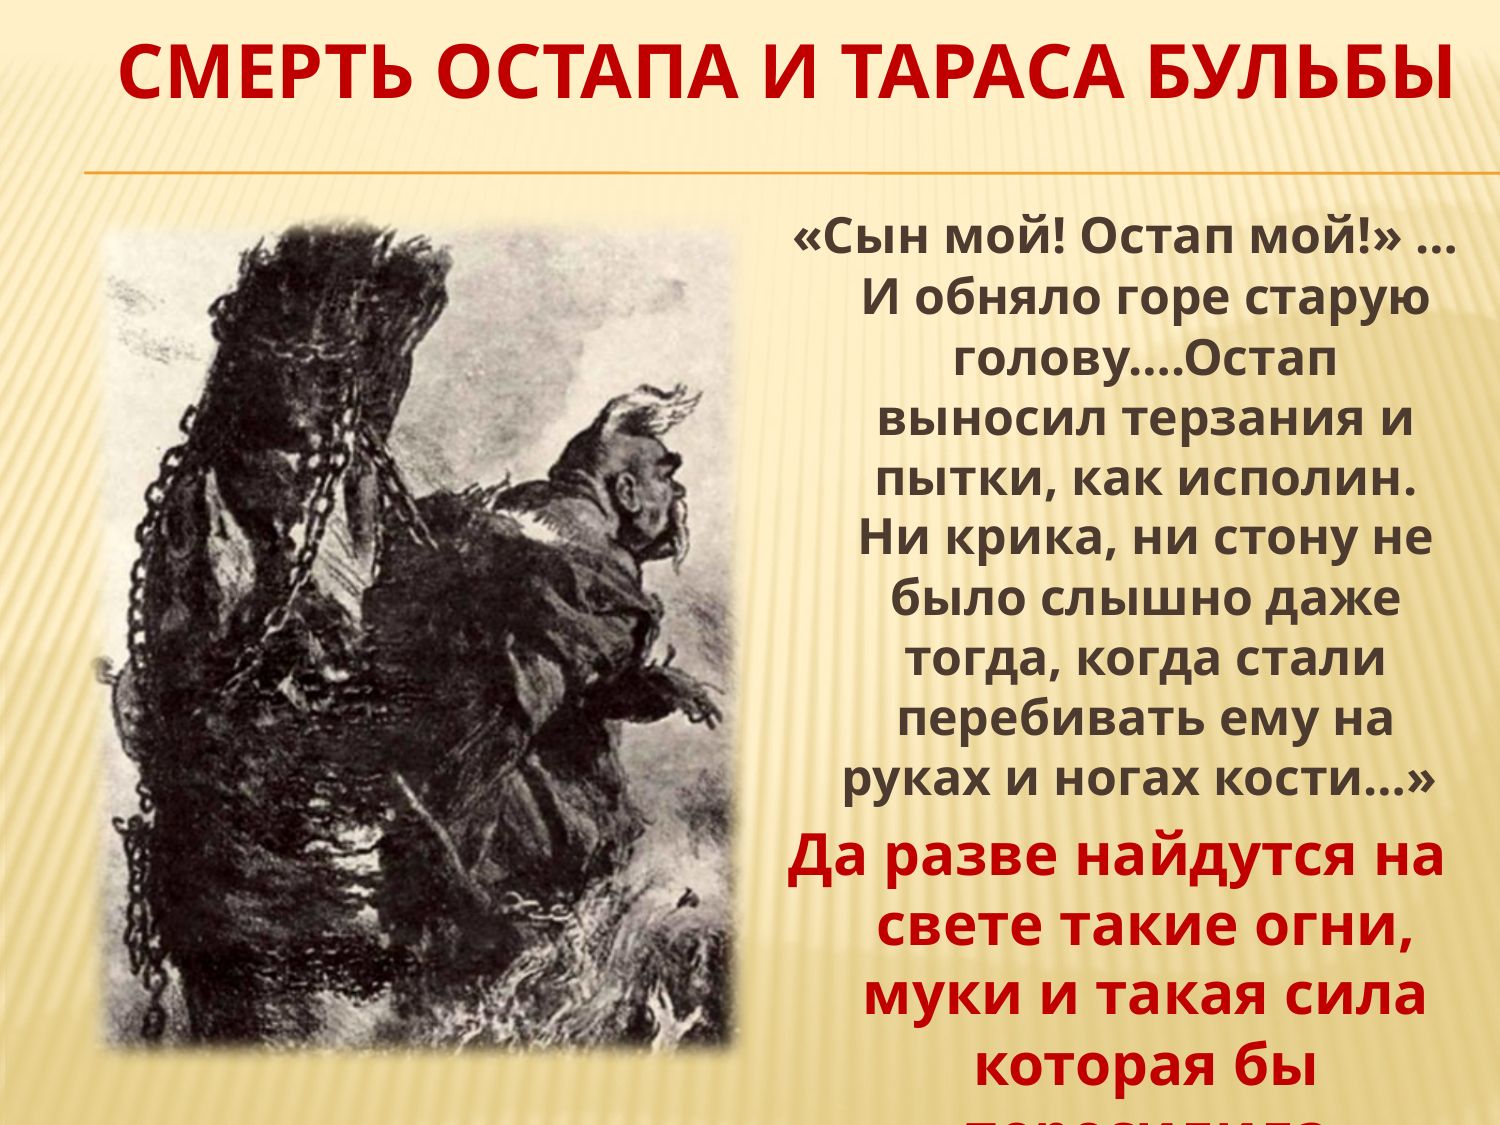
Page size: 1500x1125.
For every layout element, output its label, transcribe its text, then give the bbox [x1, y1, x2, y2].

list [81, 210, 751, 1067]
title СМЕРТЬ ОСТАПА И ТАРАСА БУЛЬБЫ [75, 0, 1500, 138]
list «Сын мой! Остап мой!» …И обняло горе старую голову….Остап выносил терзания и пытки, как исполин. Ни крика, ни стону не было слышно даже тогда, когда стали перебивать ему на руках и ногах кости…» Да разве найдутся на свете такие огни, муки и такая сила которая бы пересилила русскую силу!» [761, 187, 1475, 1055]
